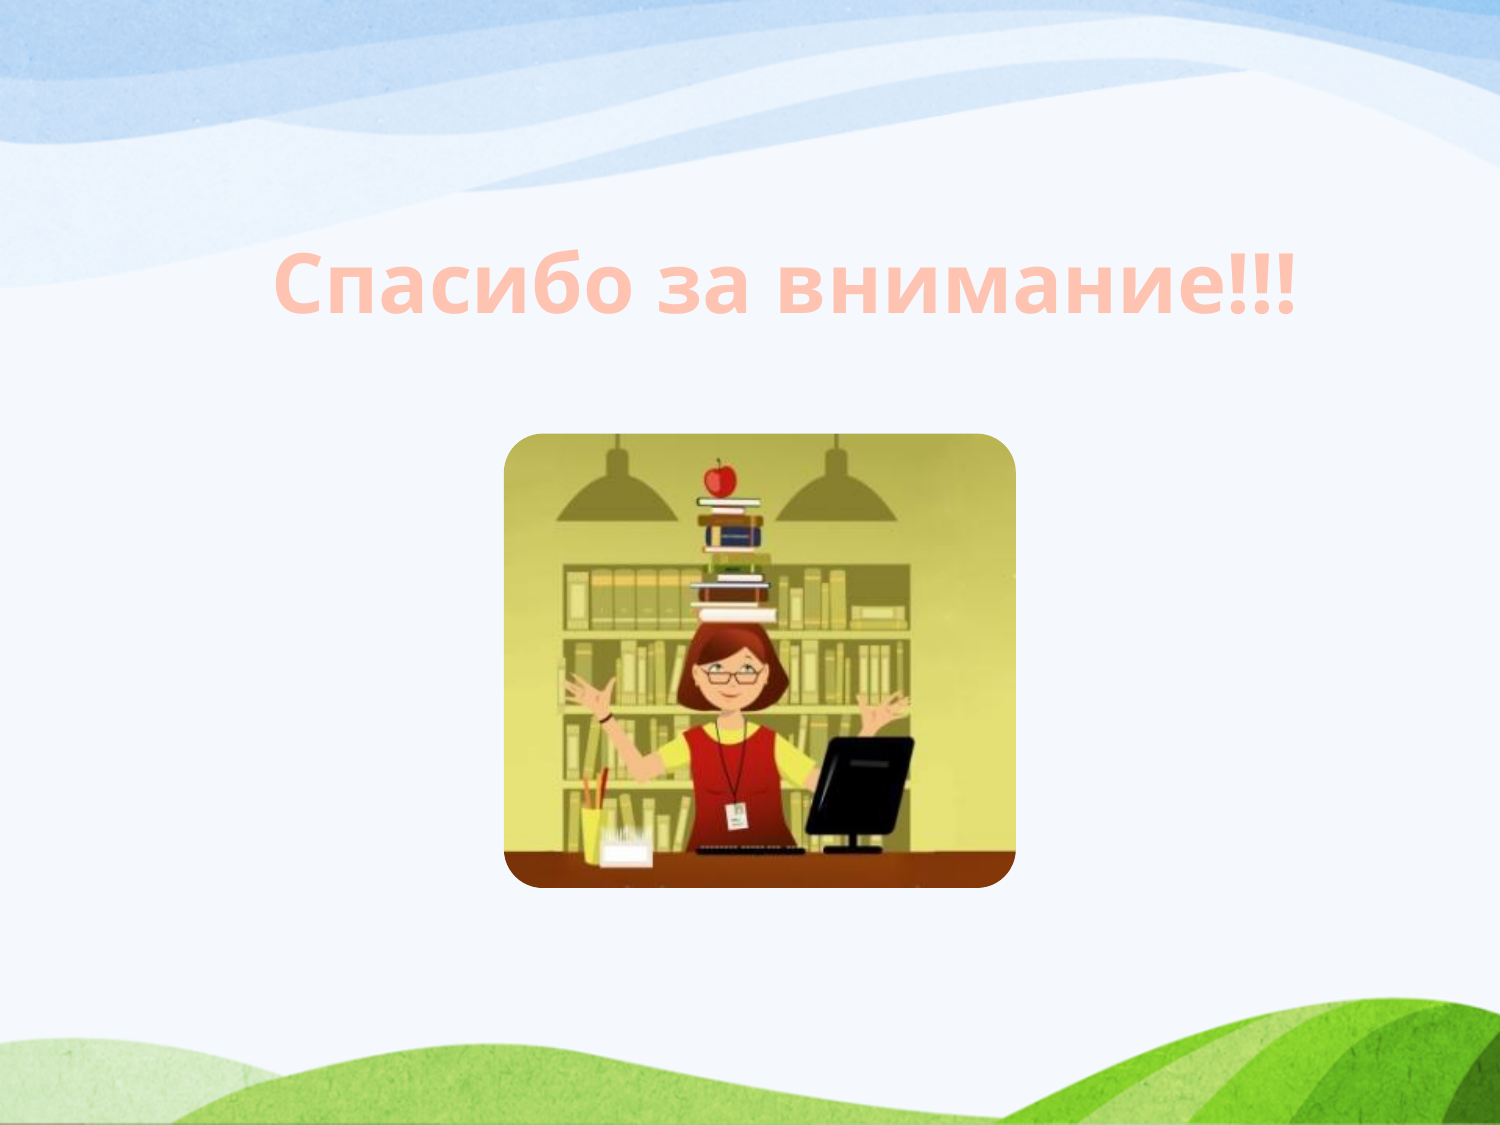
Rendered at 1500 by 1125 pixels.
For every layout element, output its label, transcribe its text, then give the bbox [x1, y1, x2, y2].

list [503, 433, 1016, 888]
text_box Спасибо за внимание!!! [175, 222, 1395, 338]
picture [0, 0, 1500, 1125]
